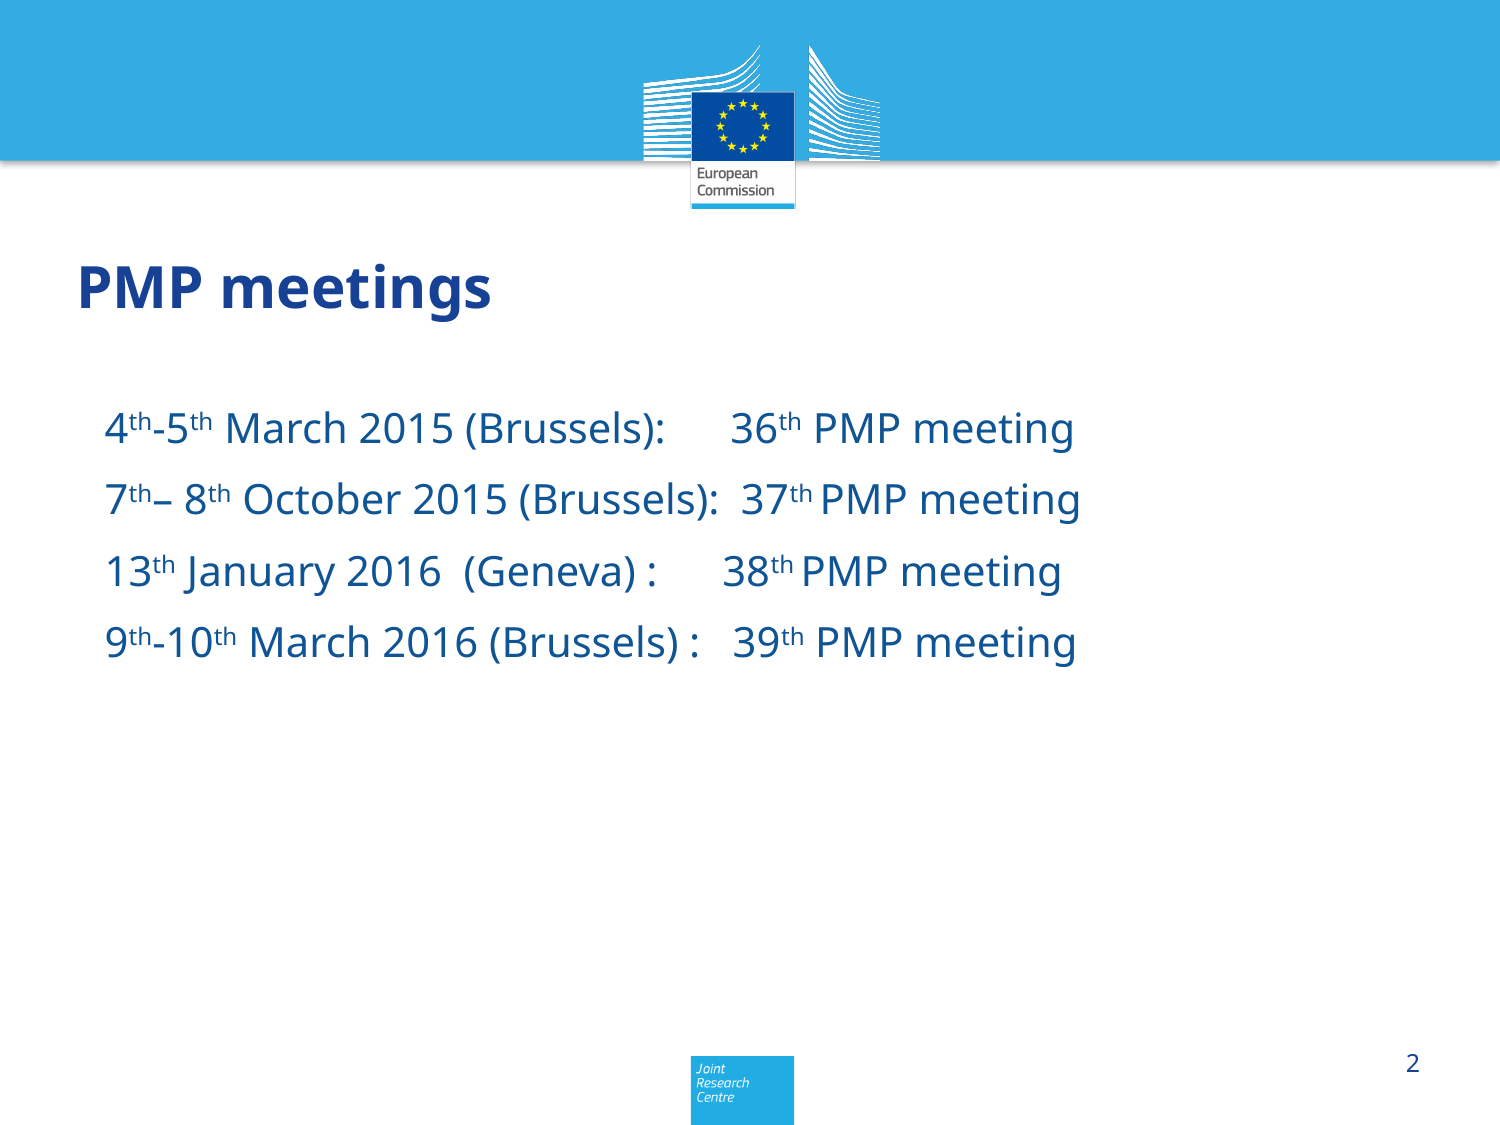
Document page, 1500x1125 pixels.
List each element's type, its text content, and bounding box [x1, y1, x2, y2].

list 4th-5th March 2015 (Brussels): 36th PMP meeting 7th– 8th October 2015 (Brussels): 37th PMP meeting 13th January 2016 (Geneva) : 38th PMP meeting 9th-10th March 2016 (Brussels) : 39th PMP meeting [104, 396, 1396, 659]
title PMP meetings [76, 243, 1424, 350]
